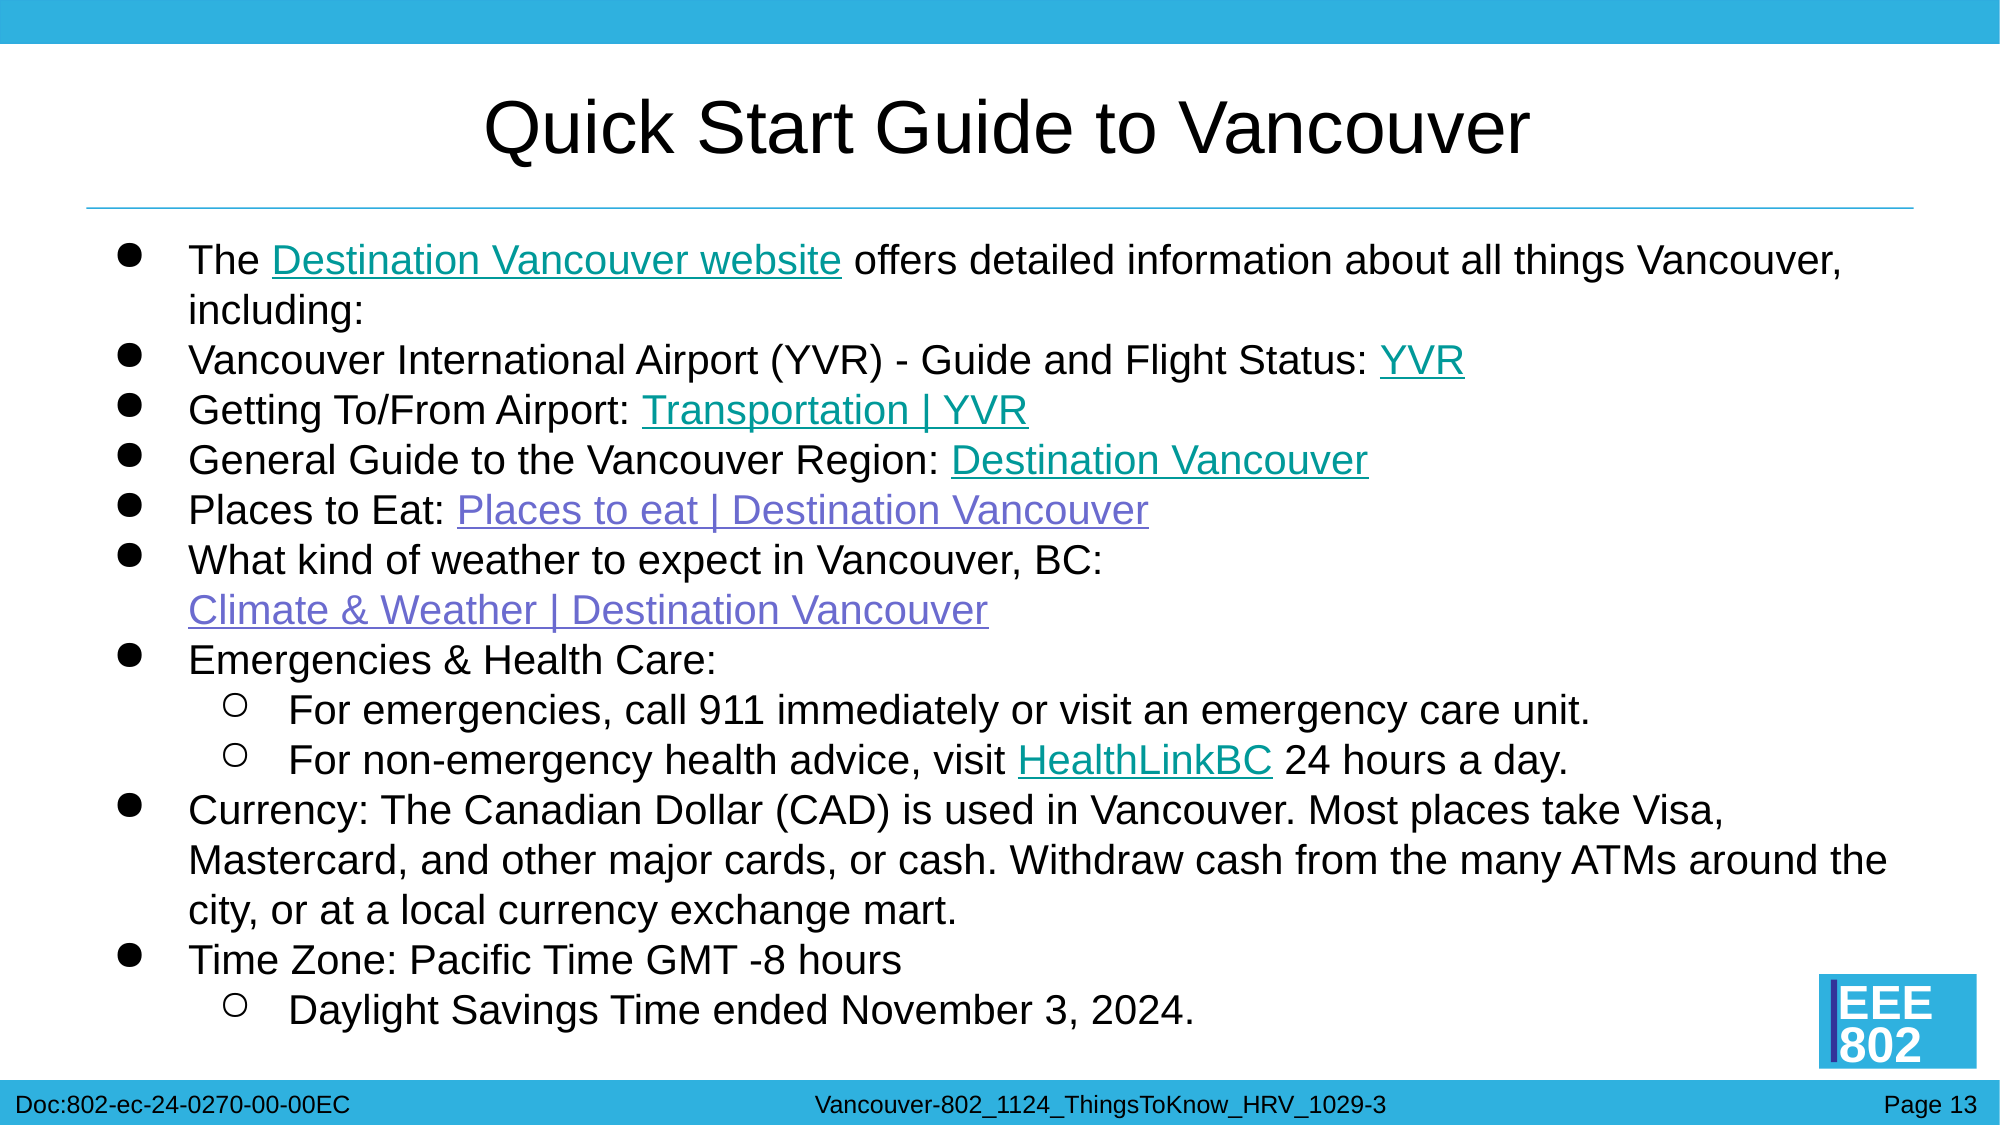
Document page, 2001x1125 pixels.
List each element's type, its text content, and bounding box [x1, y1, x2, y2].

list The Destination Vancouver website offers detailed information about all things Vancouver, including: Vancouver International Airport (YVR) - Guide and Flight Status: YVR Getting To/From Airport: Transportation | YVR General Guide to the Vancouver Region: Destination Vancouver Places to Eat: Places to eat | Destination Vancouver What kind of weather to expect in Vancouver, BC: Climate & Weather | Destination Vancouver Emergencies & Health Care: For emergencies, call 911 immediately or visit an emergency care unit. For non-emergency health advice, visit HealthLinkBC 24 hours a day. Currency: The Canadian Dollar (CAD) is used in Vancouver. Most places take Visa, Mastercard, and other major cards, or cash. Withdraw cash from the many ATMs around the city, or at a local currency exchange mart. Time Zone: Pacific Time GMT -8 hours Daylight Savings Time ended November 3, 2024. [68, 212, 1932, 1050]
title Quick Start Guide to Vancouver [76, 63, 1940, 189]
